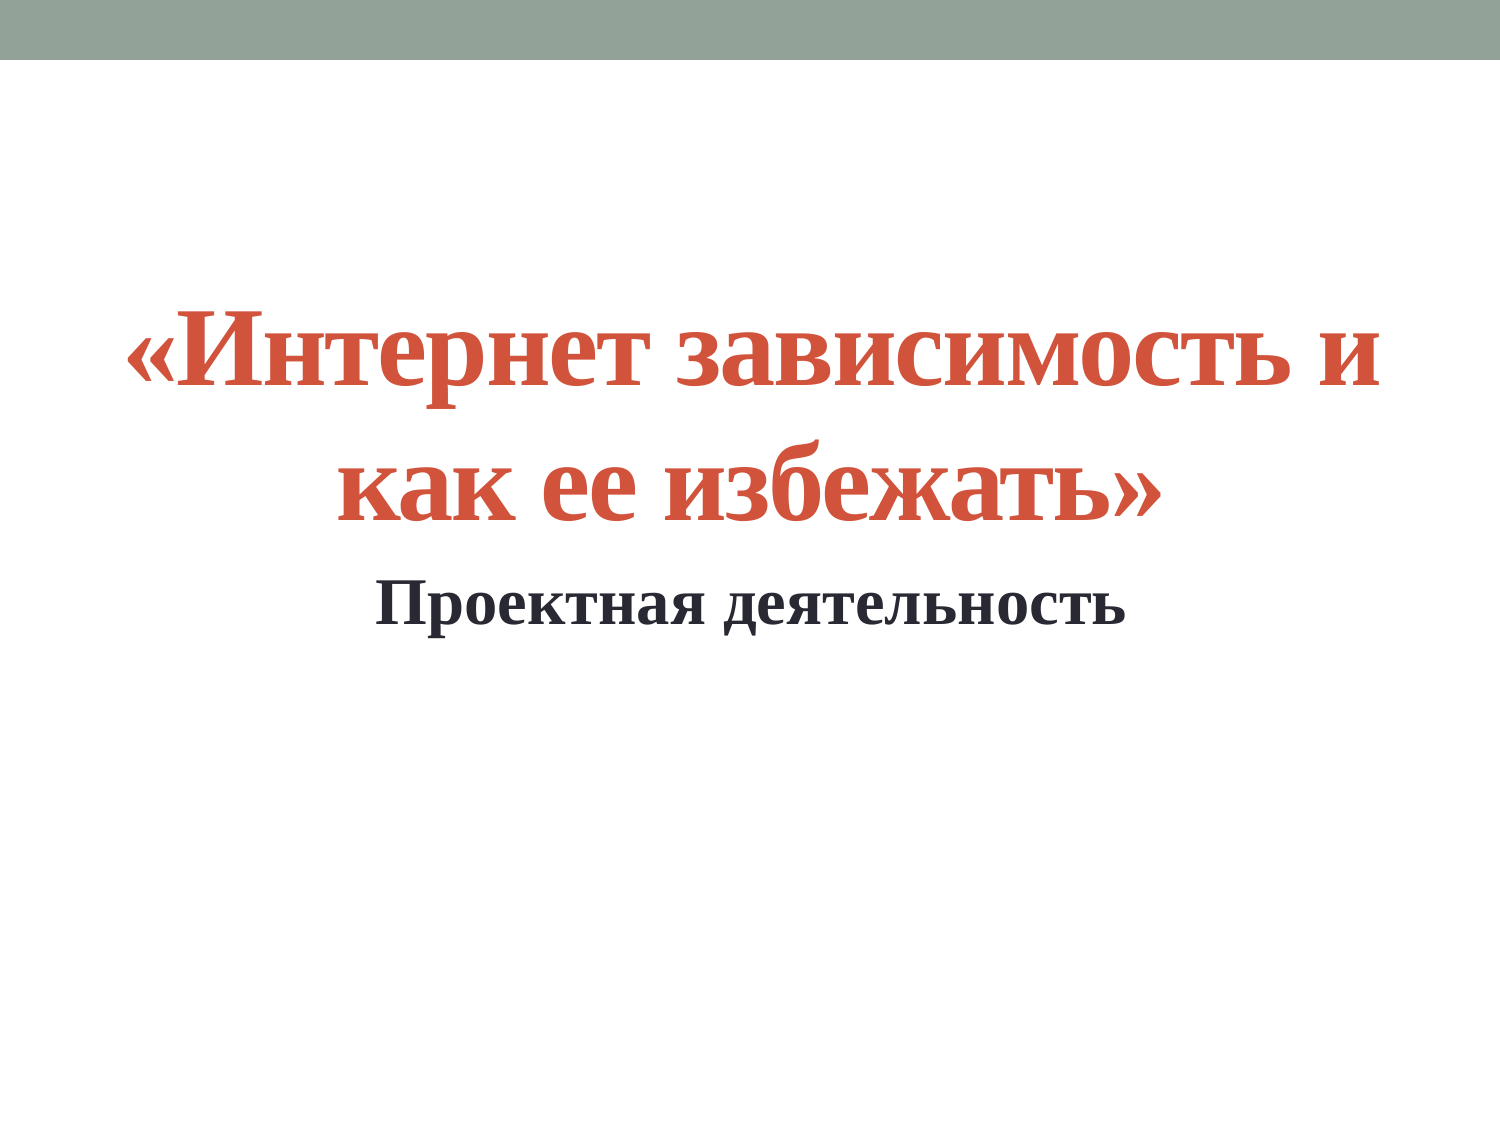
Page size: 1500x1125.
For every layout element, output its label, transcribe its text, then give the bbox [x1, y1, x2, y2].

list Проектная деятельность [76, 550, 1427, 1125]
title «Интернет зависимость и как ее избежать» [76, 314, 1427, 502]
